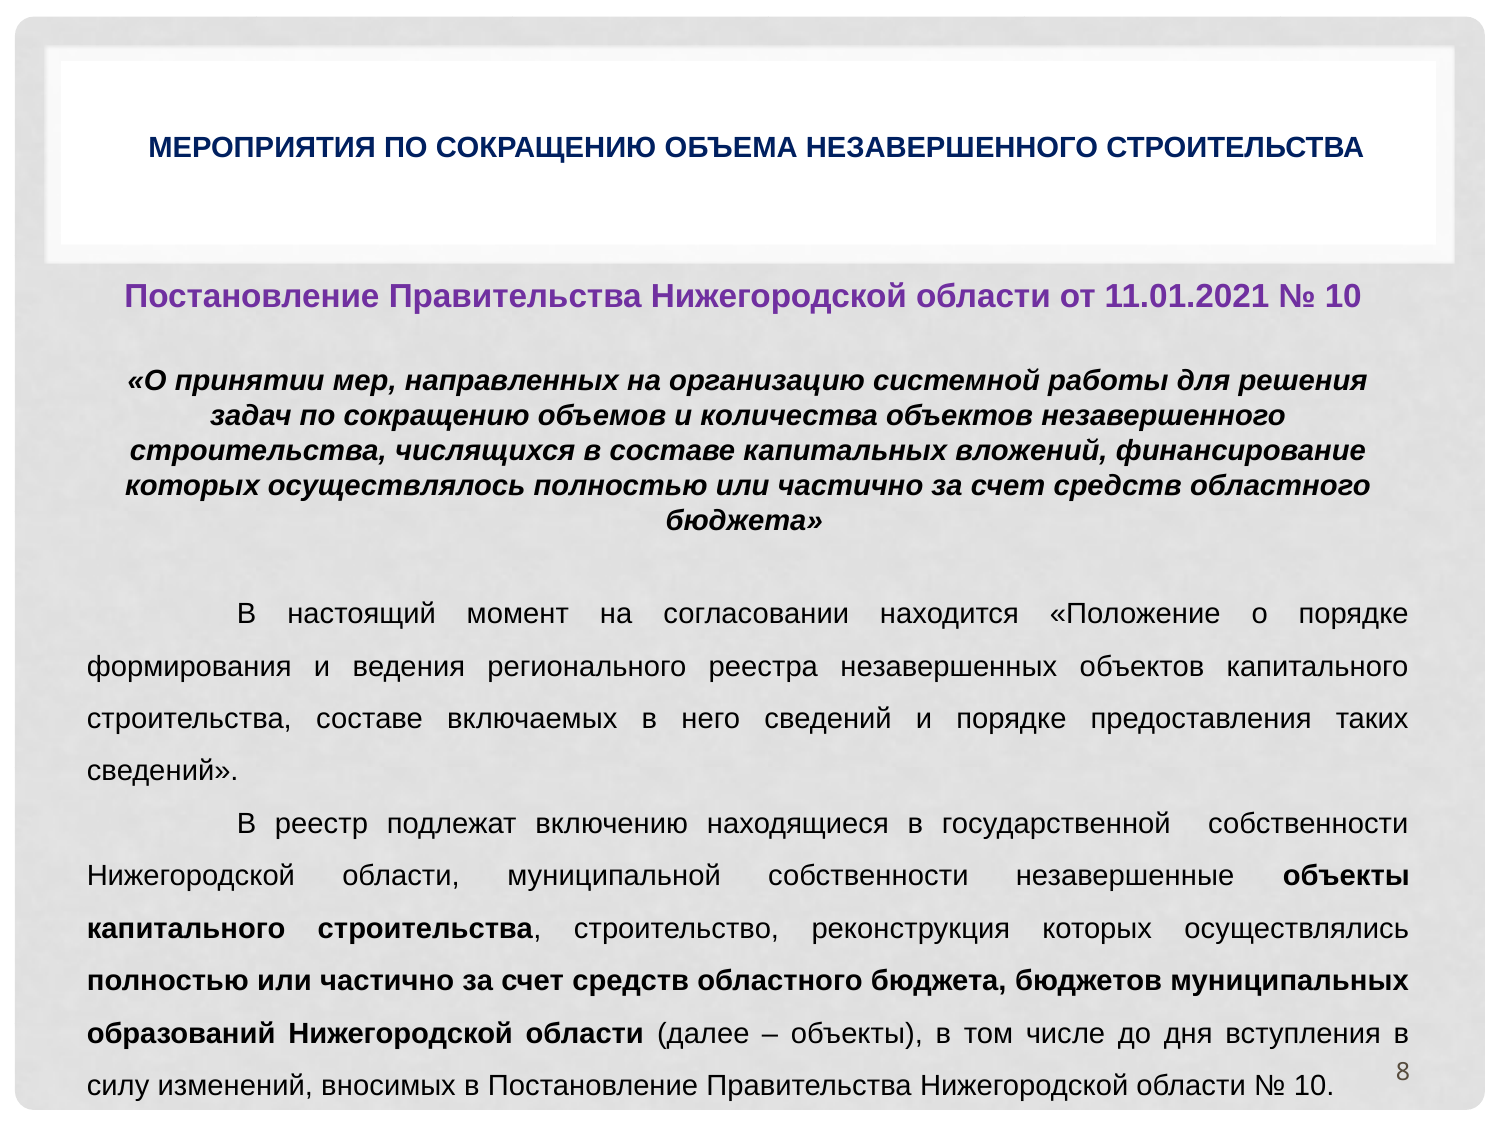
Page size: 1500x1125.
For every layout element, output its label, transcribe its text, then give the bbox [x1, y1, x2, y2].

text_box [112, 793, 1435, 845]
title Мероприятия по сокращению объема незавершенного строительства [88, 30, 1425, 244]
list Постановление Правительства Нижегородской области от 11.01.2021 № 10 «О принятии мер, направленных на организацию системной работы для решения задач по сокращению объемов и количества объектов незавершенного строительства, числящихся в составе капитальных вложений, финансирование которых осуществлялось полностью или частично за счет средств областного бюджета» В настоящий момент на согласовании находится «Положение о порядке формирования и ведения регионального реестра незавершенных объектов капитального строительства, составе включаемых в него сведений и порядке предоставления таких сведений». В реестр подлежат включению находящиеся в государственной собственности Нижегородской области, муниципальной собственности незавершенные объекты капитального строительства, строительство, реконструкция которых осуществлялись полностью или частично за счет средств областного бюджета, бюджетов муниципальных образований Нижегородской области (далее – объекты), в том числе до дня вступления в силу изменений, вносимых в Постановление Правительства Нижегородской области № 10. [53, 267, 1425, 1125]
